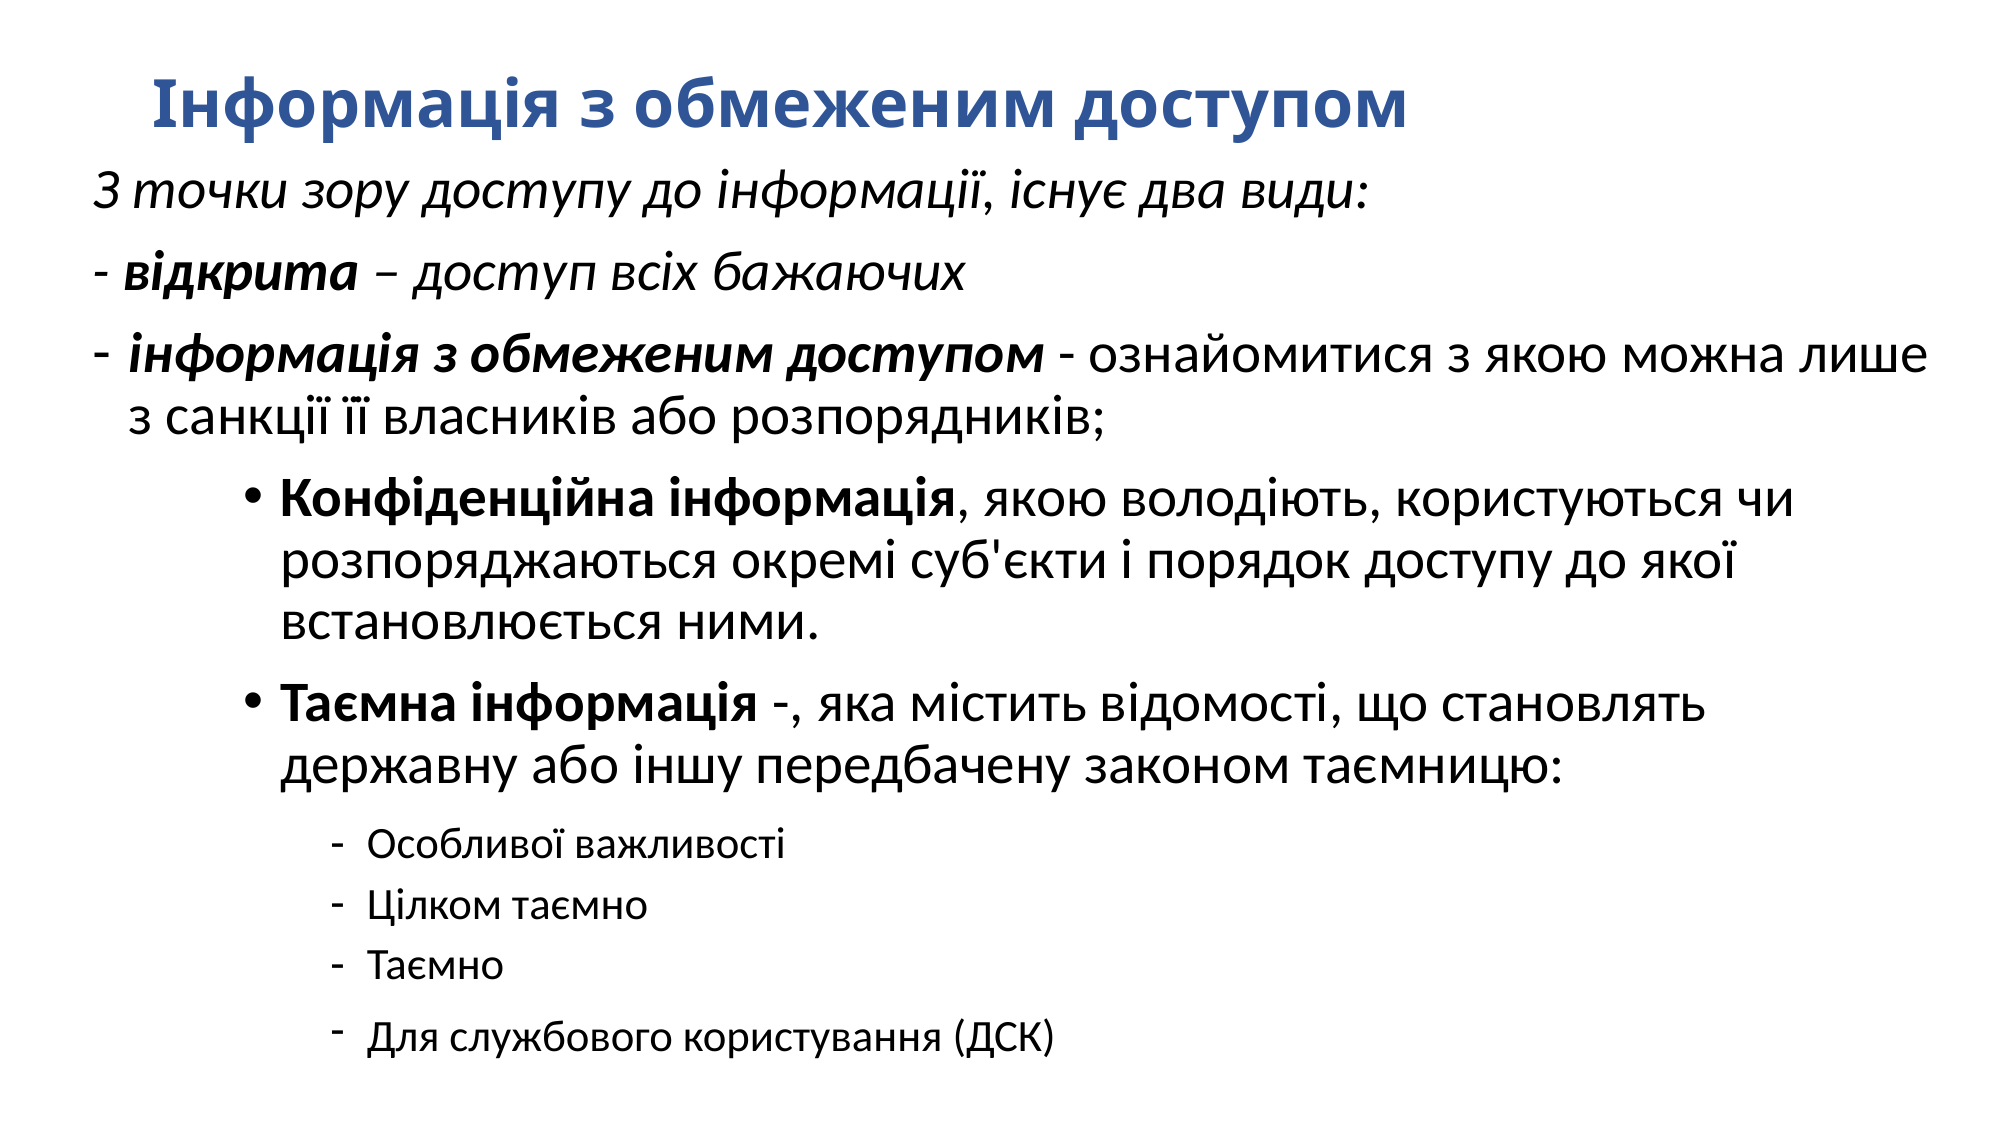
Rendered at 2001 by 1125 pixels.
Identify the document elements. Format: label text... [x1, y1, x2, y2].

list З точки зору доступу до інформації, існує два види: - відкрита – доступ всіх бажаючих інформація з обмеженим доступом - ознайомитися з якою можна лише з санкції її власників або розпорядників; Конфіденційна інформація, якою володіють, користуються чи розпоряджаються окремі суб'єкти і порядок доступу до якої встановлюється ними. Таємна інформація -, яка містить відомості, що становлять державну або іншу передбачену законом таємницю: Особливої важливості Цілком таємно Таємно Для службового користування (ДСК) [77, 152, 1968, 1077]
title Інформація з обмеженим доступом [137, 59, 1863, 152]
